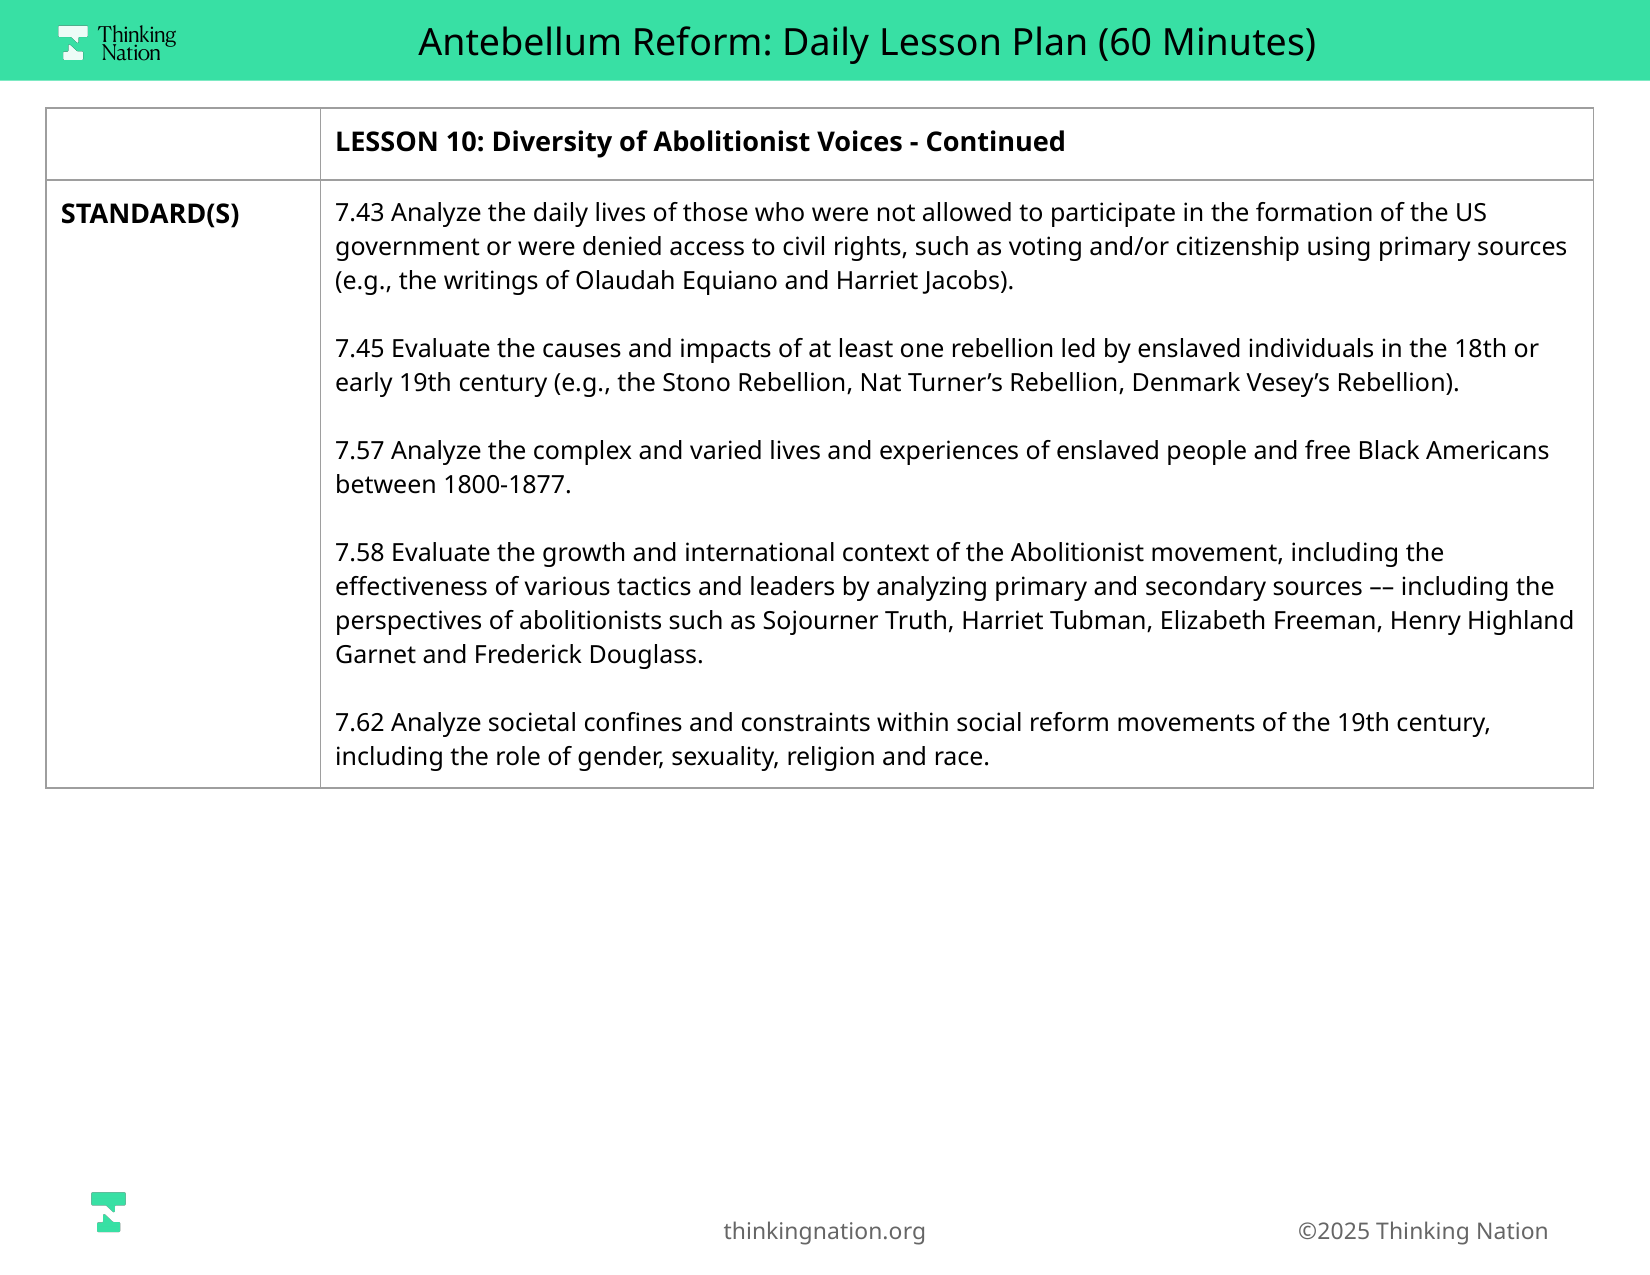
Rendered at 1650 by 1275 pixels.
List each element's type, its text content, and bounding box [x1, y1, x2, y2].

text_box thinkingnation.org [629, 1200, 1021, 1240]
picture [45, 14, 180, 85]
table_cell STANDARD(S) [47, 181, 320, 787]
text_box Antebellum Reform: Daily Lesson Plan (60 Minutes) [0, 0, 1650, 81]
text_box ©2025 Thinking Nation [1174, 1200, 1566, 1240]
table_header [47, 109, 320, 179]
table_cell 7.43 Analyze the daily lives of those who were not allowed to participate in the formation of the US government or were denied access to civil rights, such as voting and/or citizenship using primary sources (e.g., the writings of Olaudah Equiano and Harriet Jacobs). 7.45 Evaluate the causes and impacts of at least one rebellion led by enslaved individuals in the 18th or early 19th century (e.g., the Stono Rebellion, Nat Turner’s Rebellion, Denmark Vesey’s Rebellion). 7.57 Analyze the complex and varied lives and experiences of enslaved people and free Black Americans between 1800-1877. 7.58 Evaluate the growth and international context of the Abolitionist movement, including the effectiveness of various tactics and leaders by analyzing primary and secondary sources –– including the perspectives of abolitionists such as Sojourner Truth, Harriet Tubman, Elizabeth Freeman, Henry Highland Garnet and Frederick Douglass. 7.62 Analyze societal confines and constraints within social reform movements of the 19th century, including the role of gender, sexuality, religion and race. [321, 181, 1593, 787]
table_header LESSON 10: Diversity of Abolitionist Voices - Continued [321, 109, 1593, 179]
picture [80, 1184, 136, 1240]
